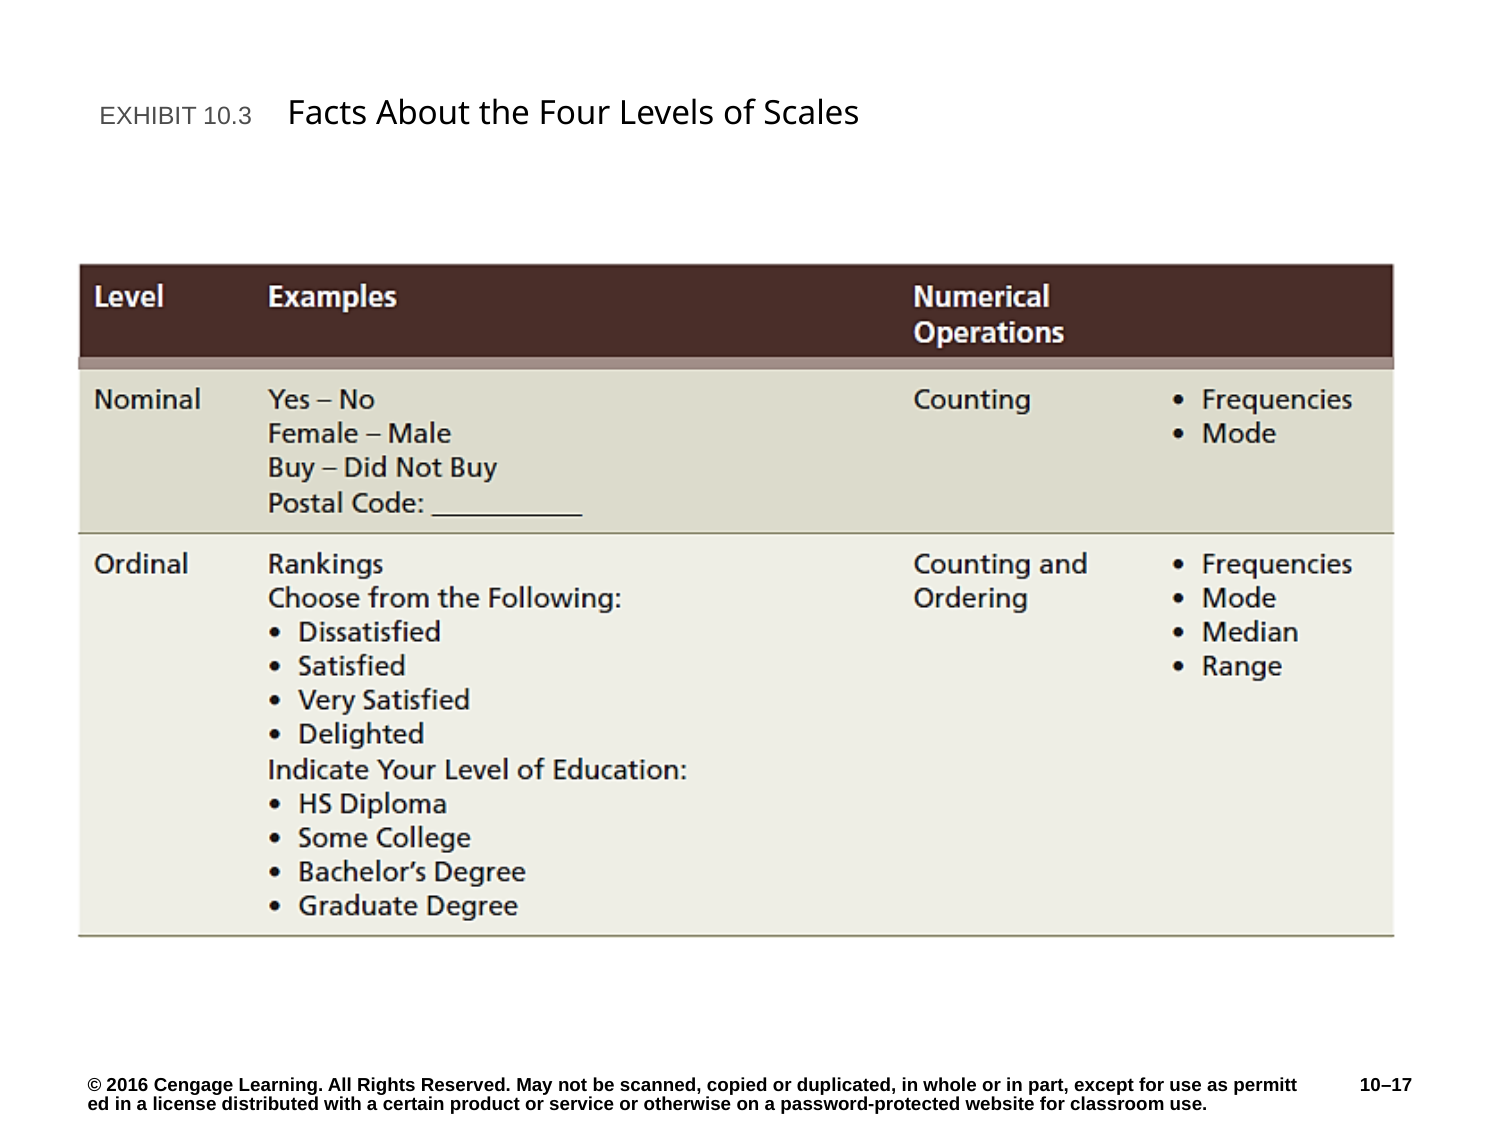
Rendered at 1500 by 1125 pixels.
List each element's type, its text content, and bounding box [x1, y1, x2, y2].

picture [74, 259, 1425, 938]
text_box EXHIBIT 10.3 Facts About the Four Levels of Scales [84, 84, 1414, 139]
slide_number 10–17 [1050, 1042, 1413, 1103]
footer © 2016 Cengage Learning. All Rights Reserved. May not be scanned, copied or duplicated, in whole or in part, except for use as permitted in a license distributed with a certain product or service or otherwise on a password-protected website for classroom use. [87, 1057, 1050, 1103]
